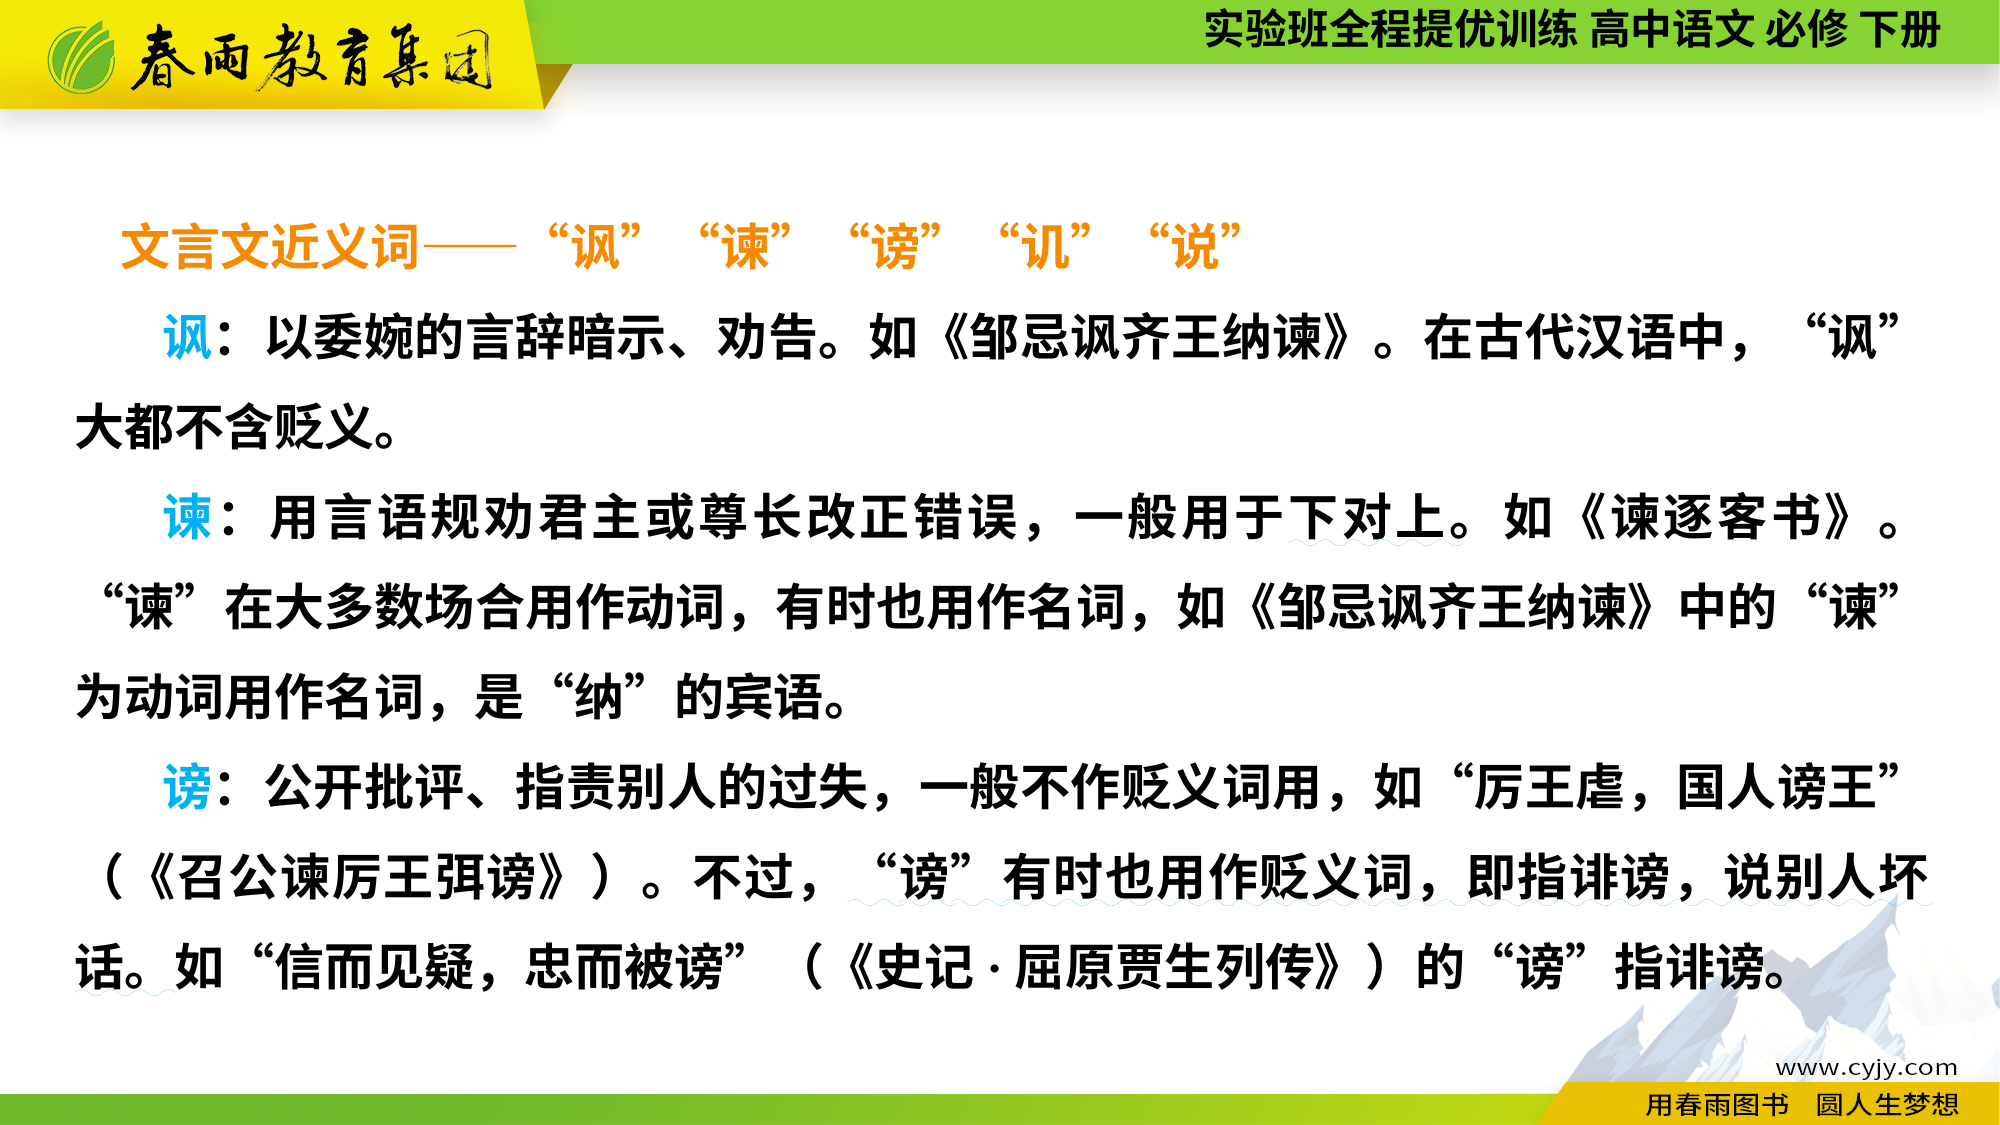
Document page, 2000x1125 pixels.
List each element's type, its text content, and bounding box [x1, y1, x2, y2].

list 文言文近义词——“讽”“谏”“谤”“讥”“说” 讽：以委婉的言辞暗示、劝告。如《邹忌讽齐王纳谏》。在古代汉语中，“讽”大都不含贬义。 谏：用言语规劝君主或尊长改正错误，一般用于下对上。如《谏逐客书》。“谏”在大多数场合用作动词，有时也用作名词，如《邹忌讽齐王纳谏》中的“谏”为动词用作名词，是“纳”的宾语。 谤：公开批评、指责别人的过失，一般不作贬义词用，如“厉王虐，国人谤王”（《召公谏厉王弭谤》）。不过，“谤”有时也用作贬义词，即指诽谤，说别人坏话。如“信而见疑，忠而被谤”（《史记·屈原贾生列传》）的“谤”指诽谤。 [59, 177, 1944, 1000]
picture [0, 0, 2000, 1125]
